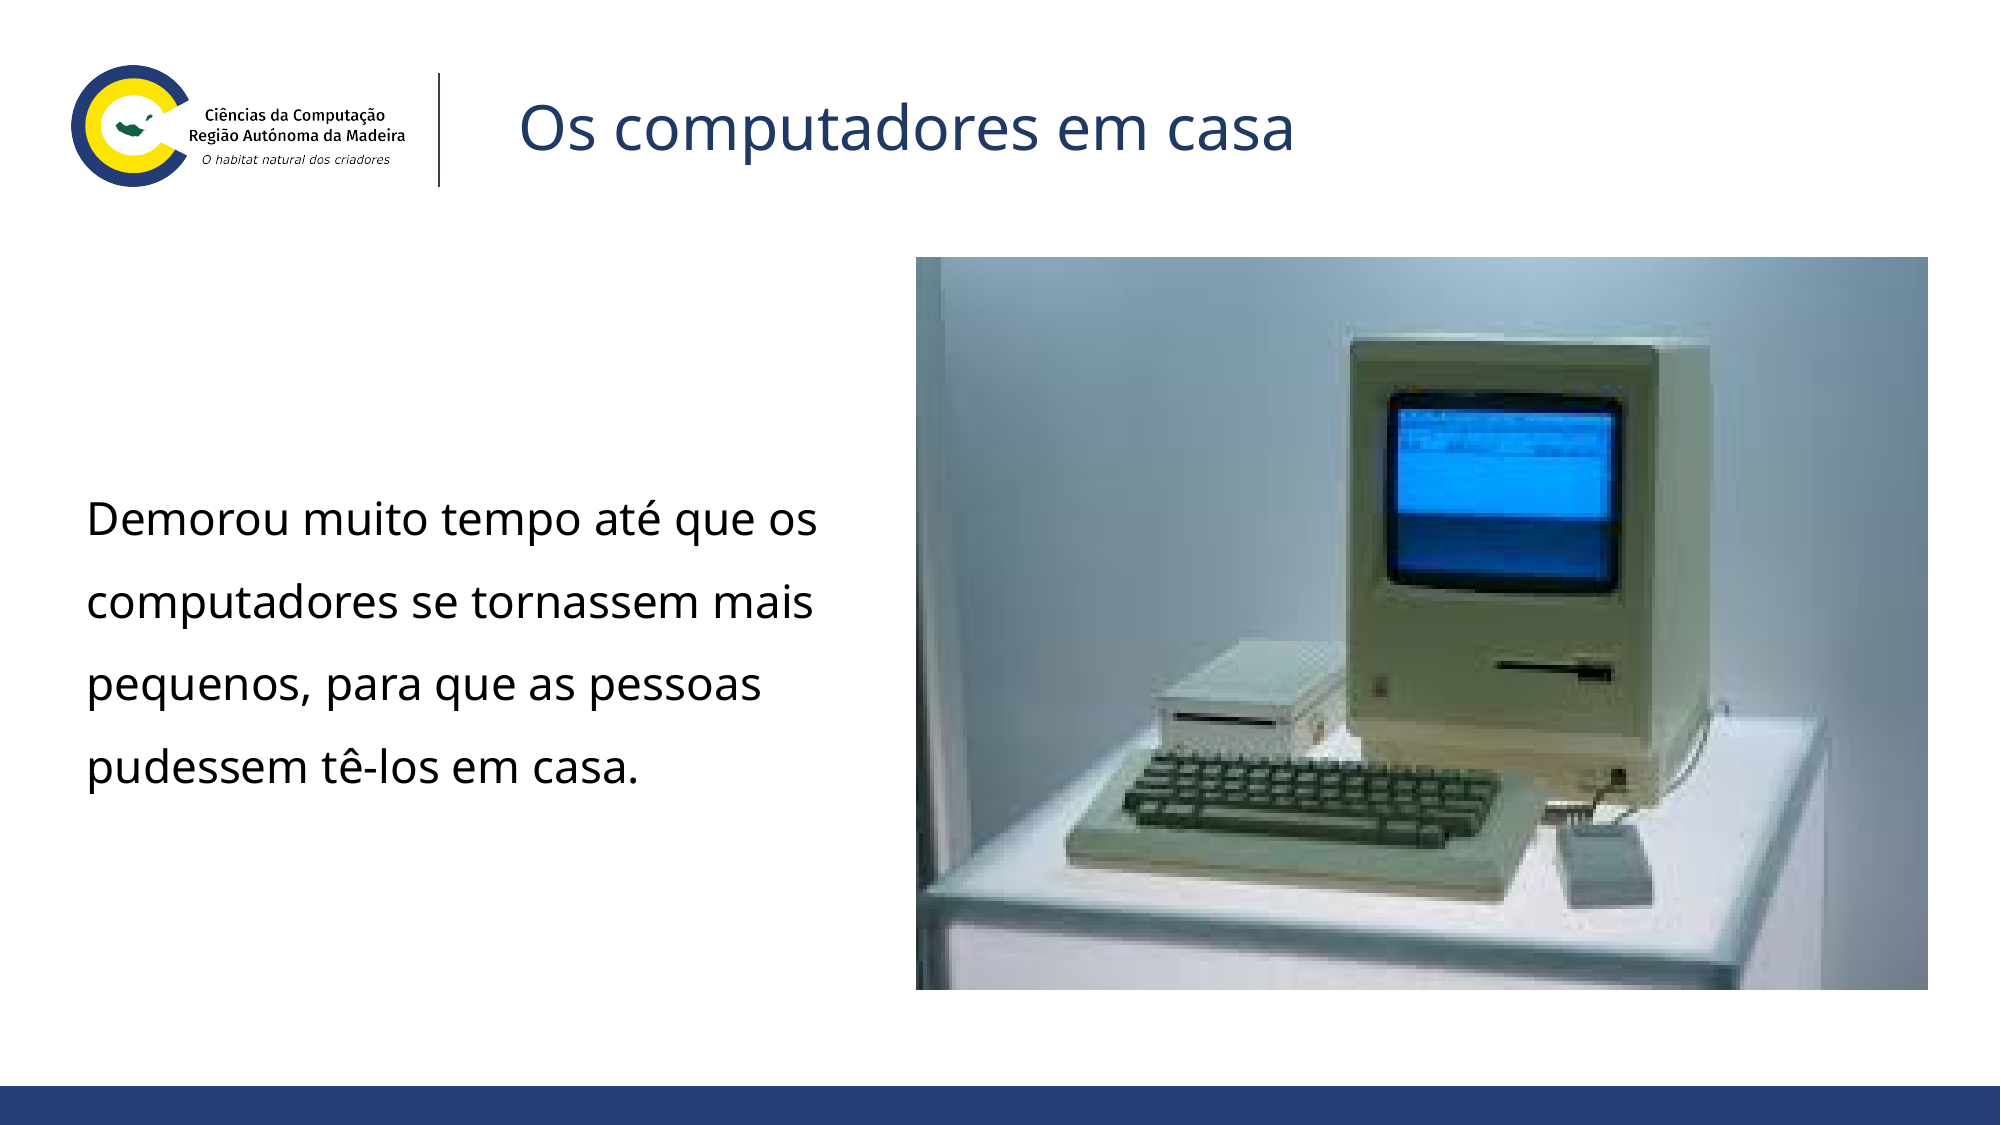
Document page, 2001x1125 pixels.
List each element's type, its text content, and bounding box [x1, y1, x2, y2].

text_box [0, 1085, 2000, 1125]
picture [916, 257, 1928, 990]
text_box Os computadores em casa [503, 80, 1313, 171]
text_box Demorou muito tempo até que os computadores se tornassem mais pequenos, para que as pessoas pudessem tê-los em casa. [71, 455, 898, 800]
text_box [71, 65, 440, 188]
